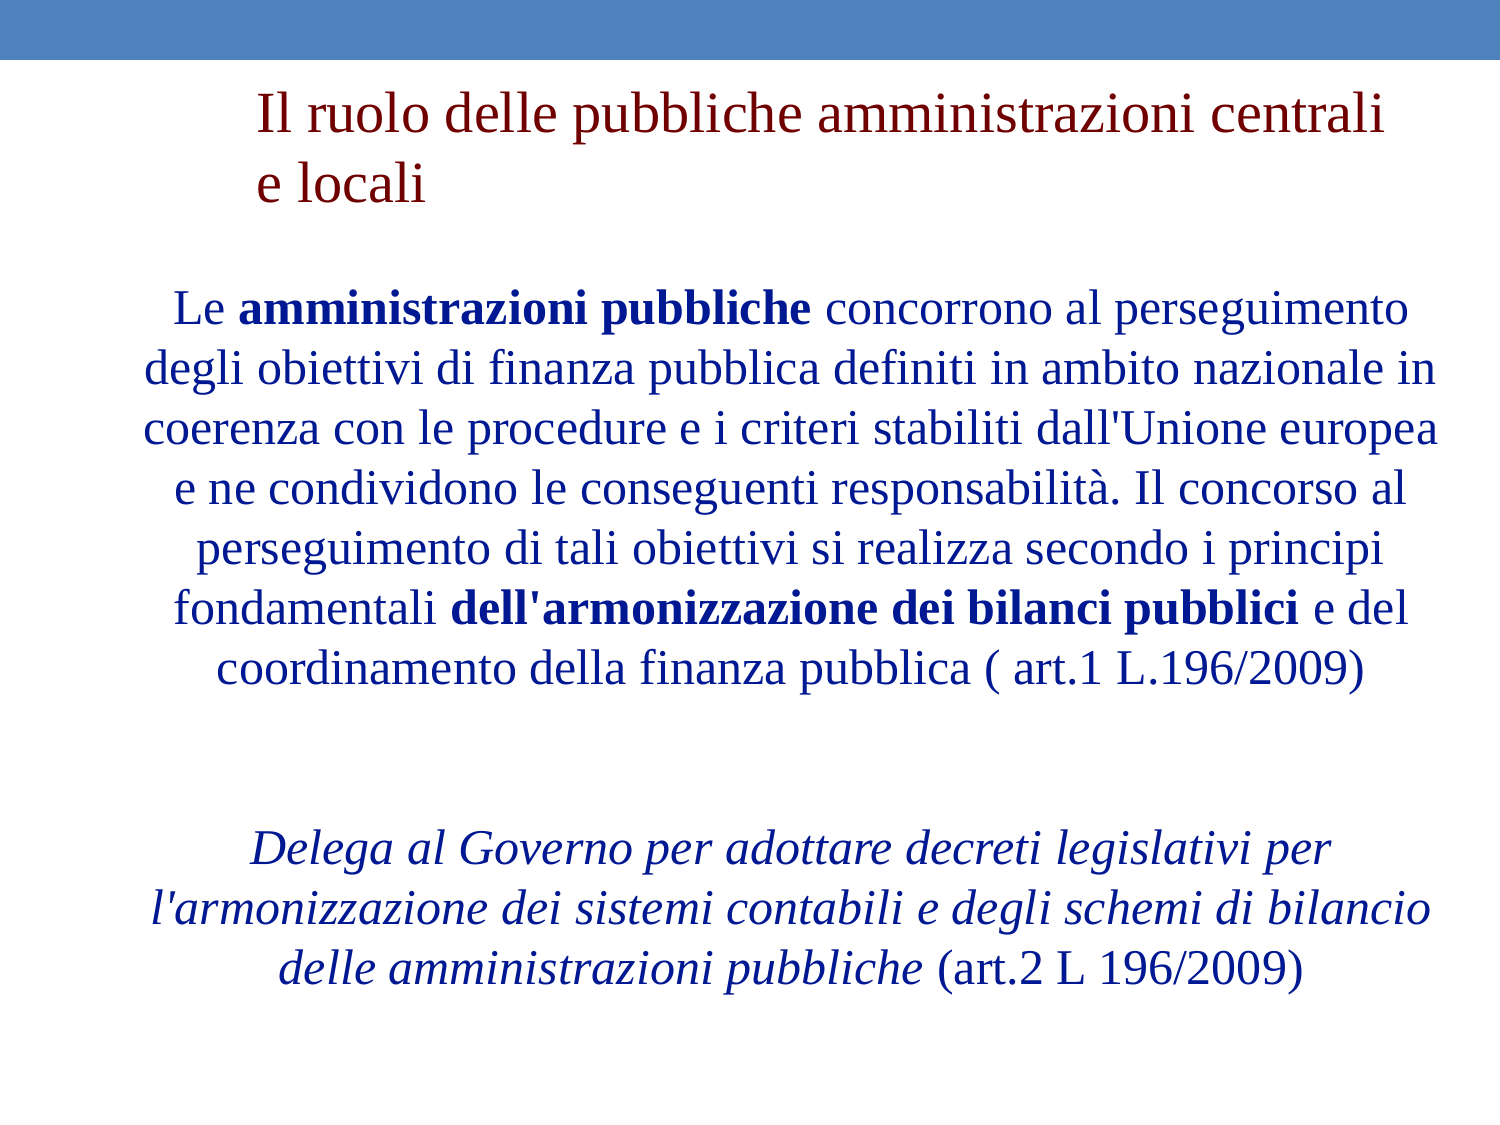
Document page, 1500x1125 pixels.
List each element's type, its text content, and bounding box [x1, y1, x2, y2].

text_box Le amministrazioni pubbliche concorrono al perseguimento degli obiettivi di finanza pubblica definiti in ambito nazionale in coerenza con le procedure e i criteri stabiliti dall'Unione europea e ne condividono le conseguenti responsabilità. Il concorso al perseguimento di tali obiettivi si realizza secondo i principi fondamentali dell'armonizzazione dei bilanci pubblici e del coordinamento della finanza pubblica ( art.1 L.196/2009) Delega al Governo per adottare decreti legislativi per l'armonizzazione dei sistemi contabili e degli schemi di bilancio delle amministrazioni pubbliche (art.2 L 196/2009) [112, 267, 1471, 1125]
text_box Il ruolo delle pubbliche amministrazioni centrali e locali [242, 66, 1435, 221]
